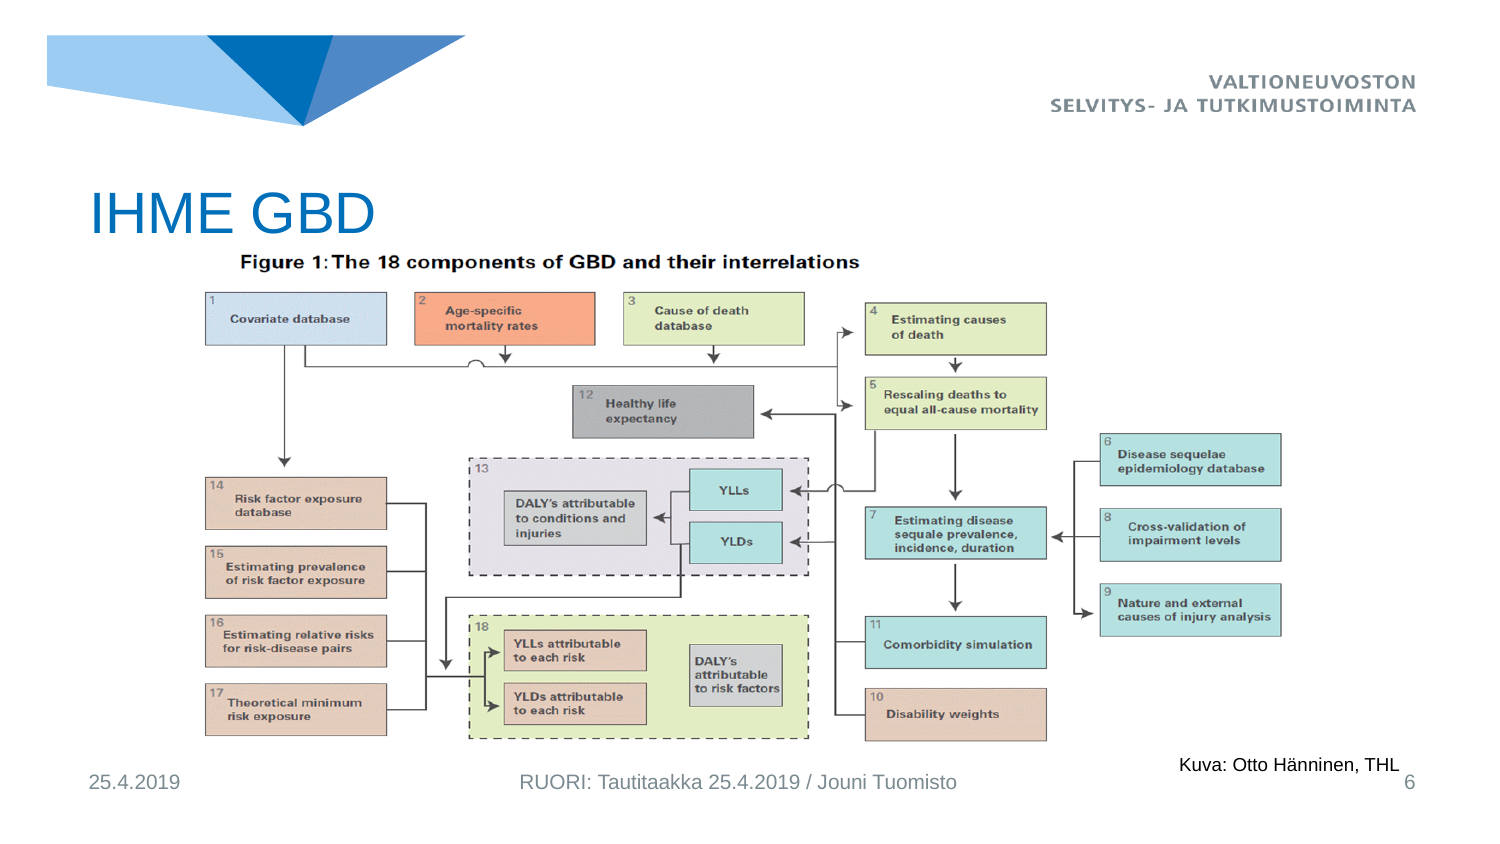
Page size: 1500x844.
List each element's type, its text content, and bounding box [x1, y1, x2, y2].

slide_number 6 [1352, 767, 1416, 796]
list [182, 244, 1290, 754]
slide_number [88, 767, 225, 796]
text_box Kuva: Otto Hänninen, THL [1164, 744, 1415, 783]
picture [1051, 75, 1416, 112]
title IHME GBD [74, 156, 1425, 272]
footer RUORI: Tautitaakka 25.4.2019 / Jouni Tuomisto [454, 767, 1022, 796]
